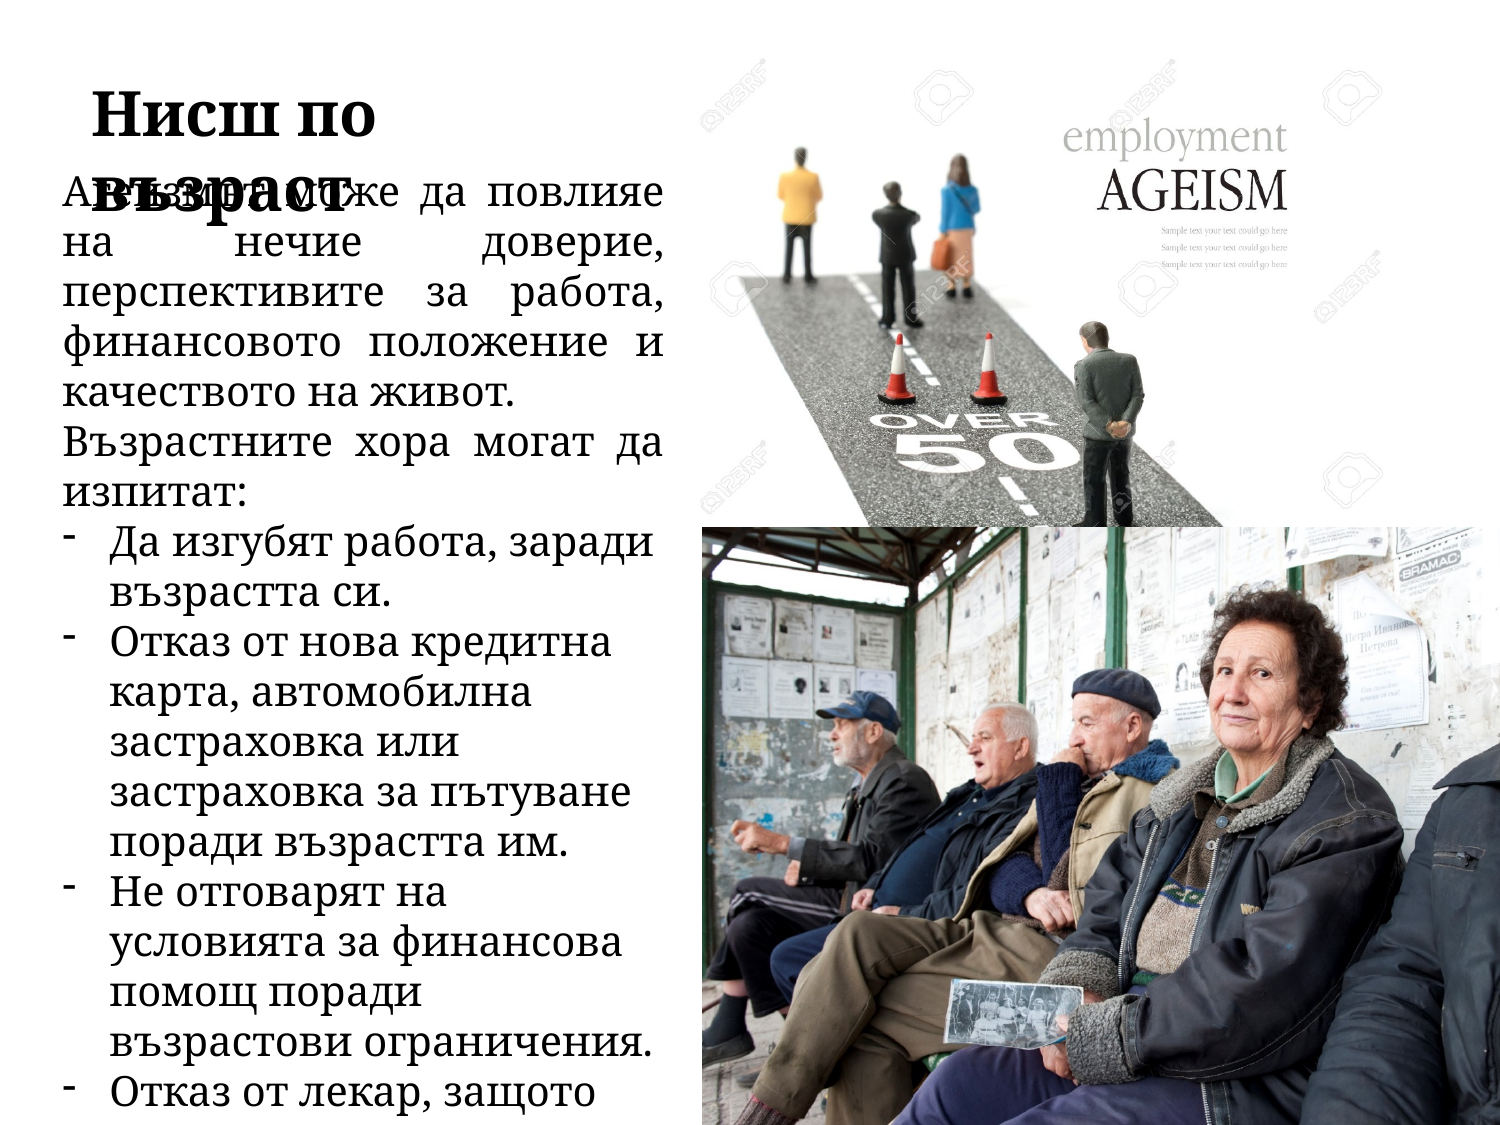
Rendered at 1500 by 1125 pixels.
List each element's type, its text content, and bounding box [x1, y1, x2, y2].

text_box Агеизмът може да повлияе на нечие доверие, перспективите за работа, финансовото положение и качеството на живот. Възрастните хора могат да изпитат: Да изгубят работа, заради възрастта си. Отказ от нова кредитна карта, автомобилна застраховка или застраховка за пътуване поради възрастта им. Не отговарят на условията за финансова помощ поради възрастови ограничения. Отказ от лекар, защото сте „твърде стар“. [47, 157, 680, 1125]
picture [678, 42, 1500, 1125]
text_box Нисш по възраст [76, 66, 644, 157]
